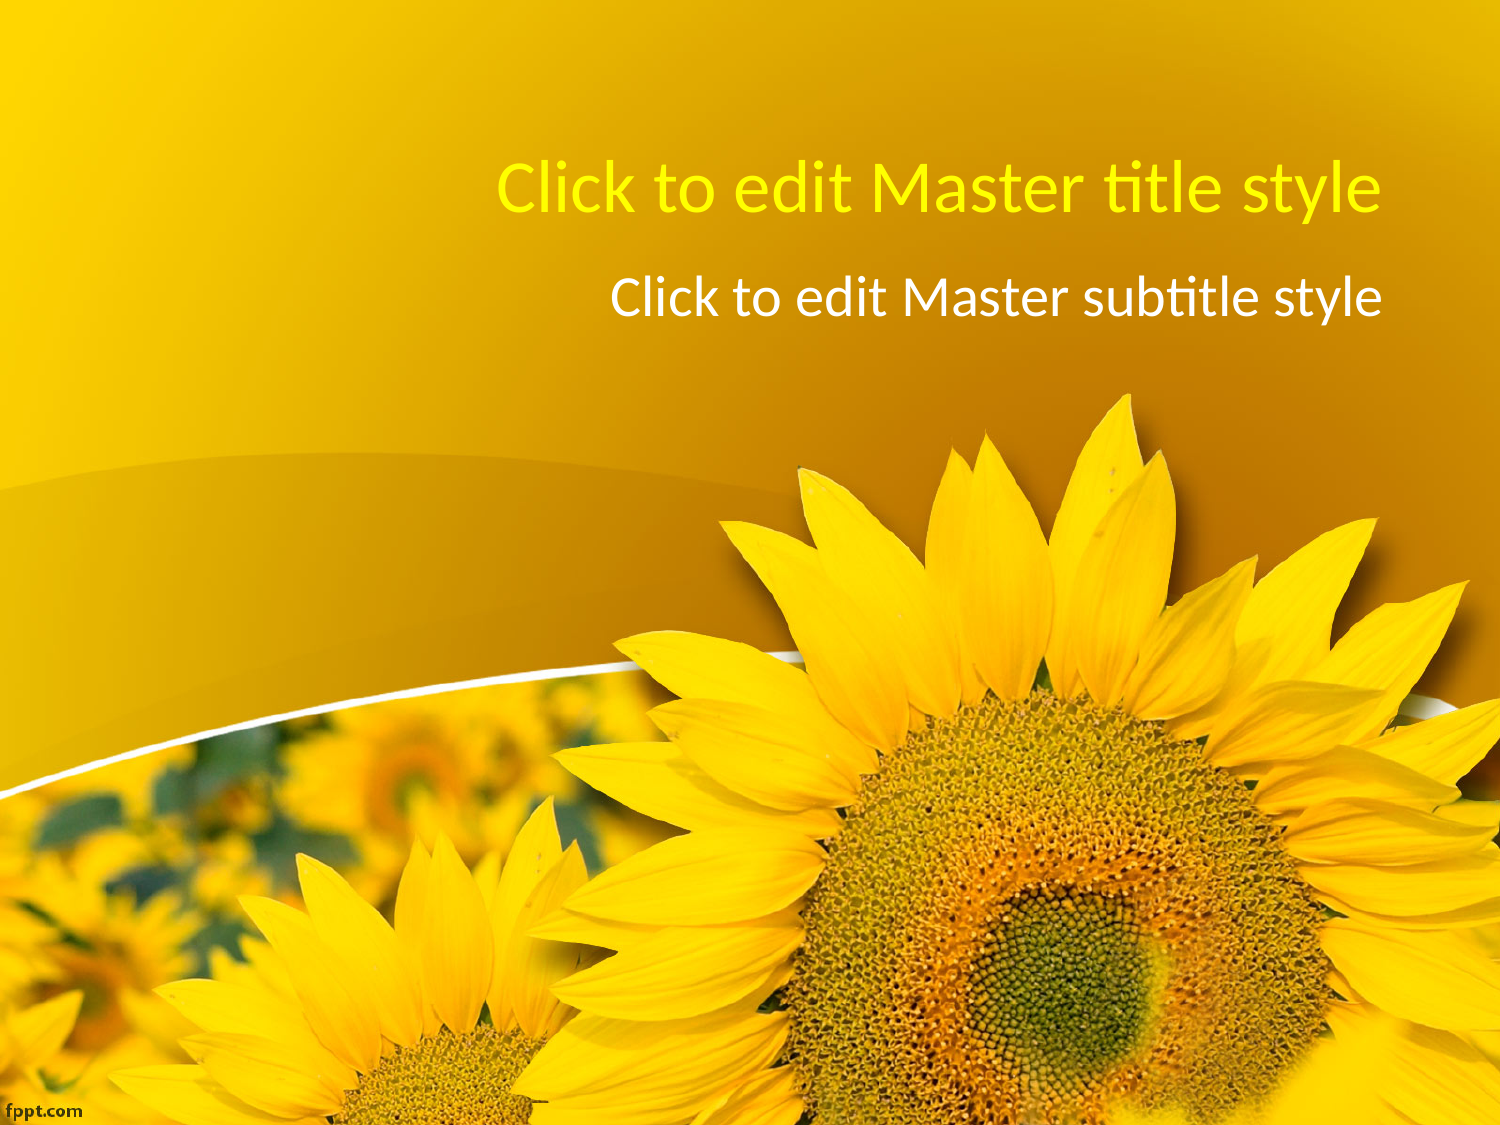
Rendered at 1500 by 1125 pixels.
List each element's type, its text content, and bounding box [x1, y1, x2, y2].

title Click to edit Master title style [123, 111, 1399, 253]
subtitle Click to edit Master subtitle style [349, 250, 1400, 388]
picture [0, 0, 1500, 1125]
